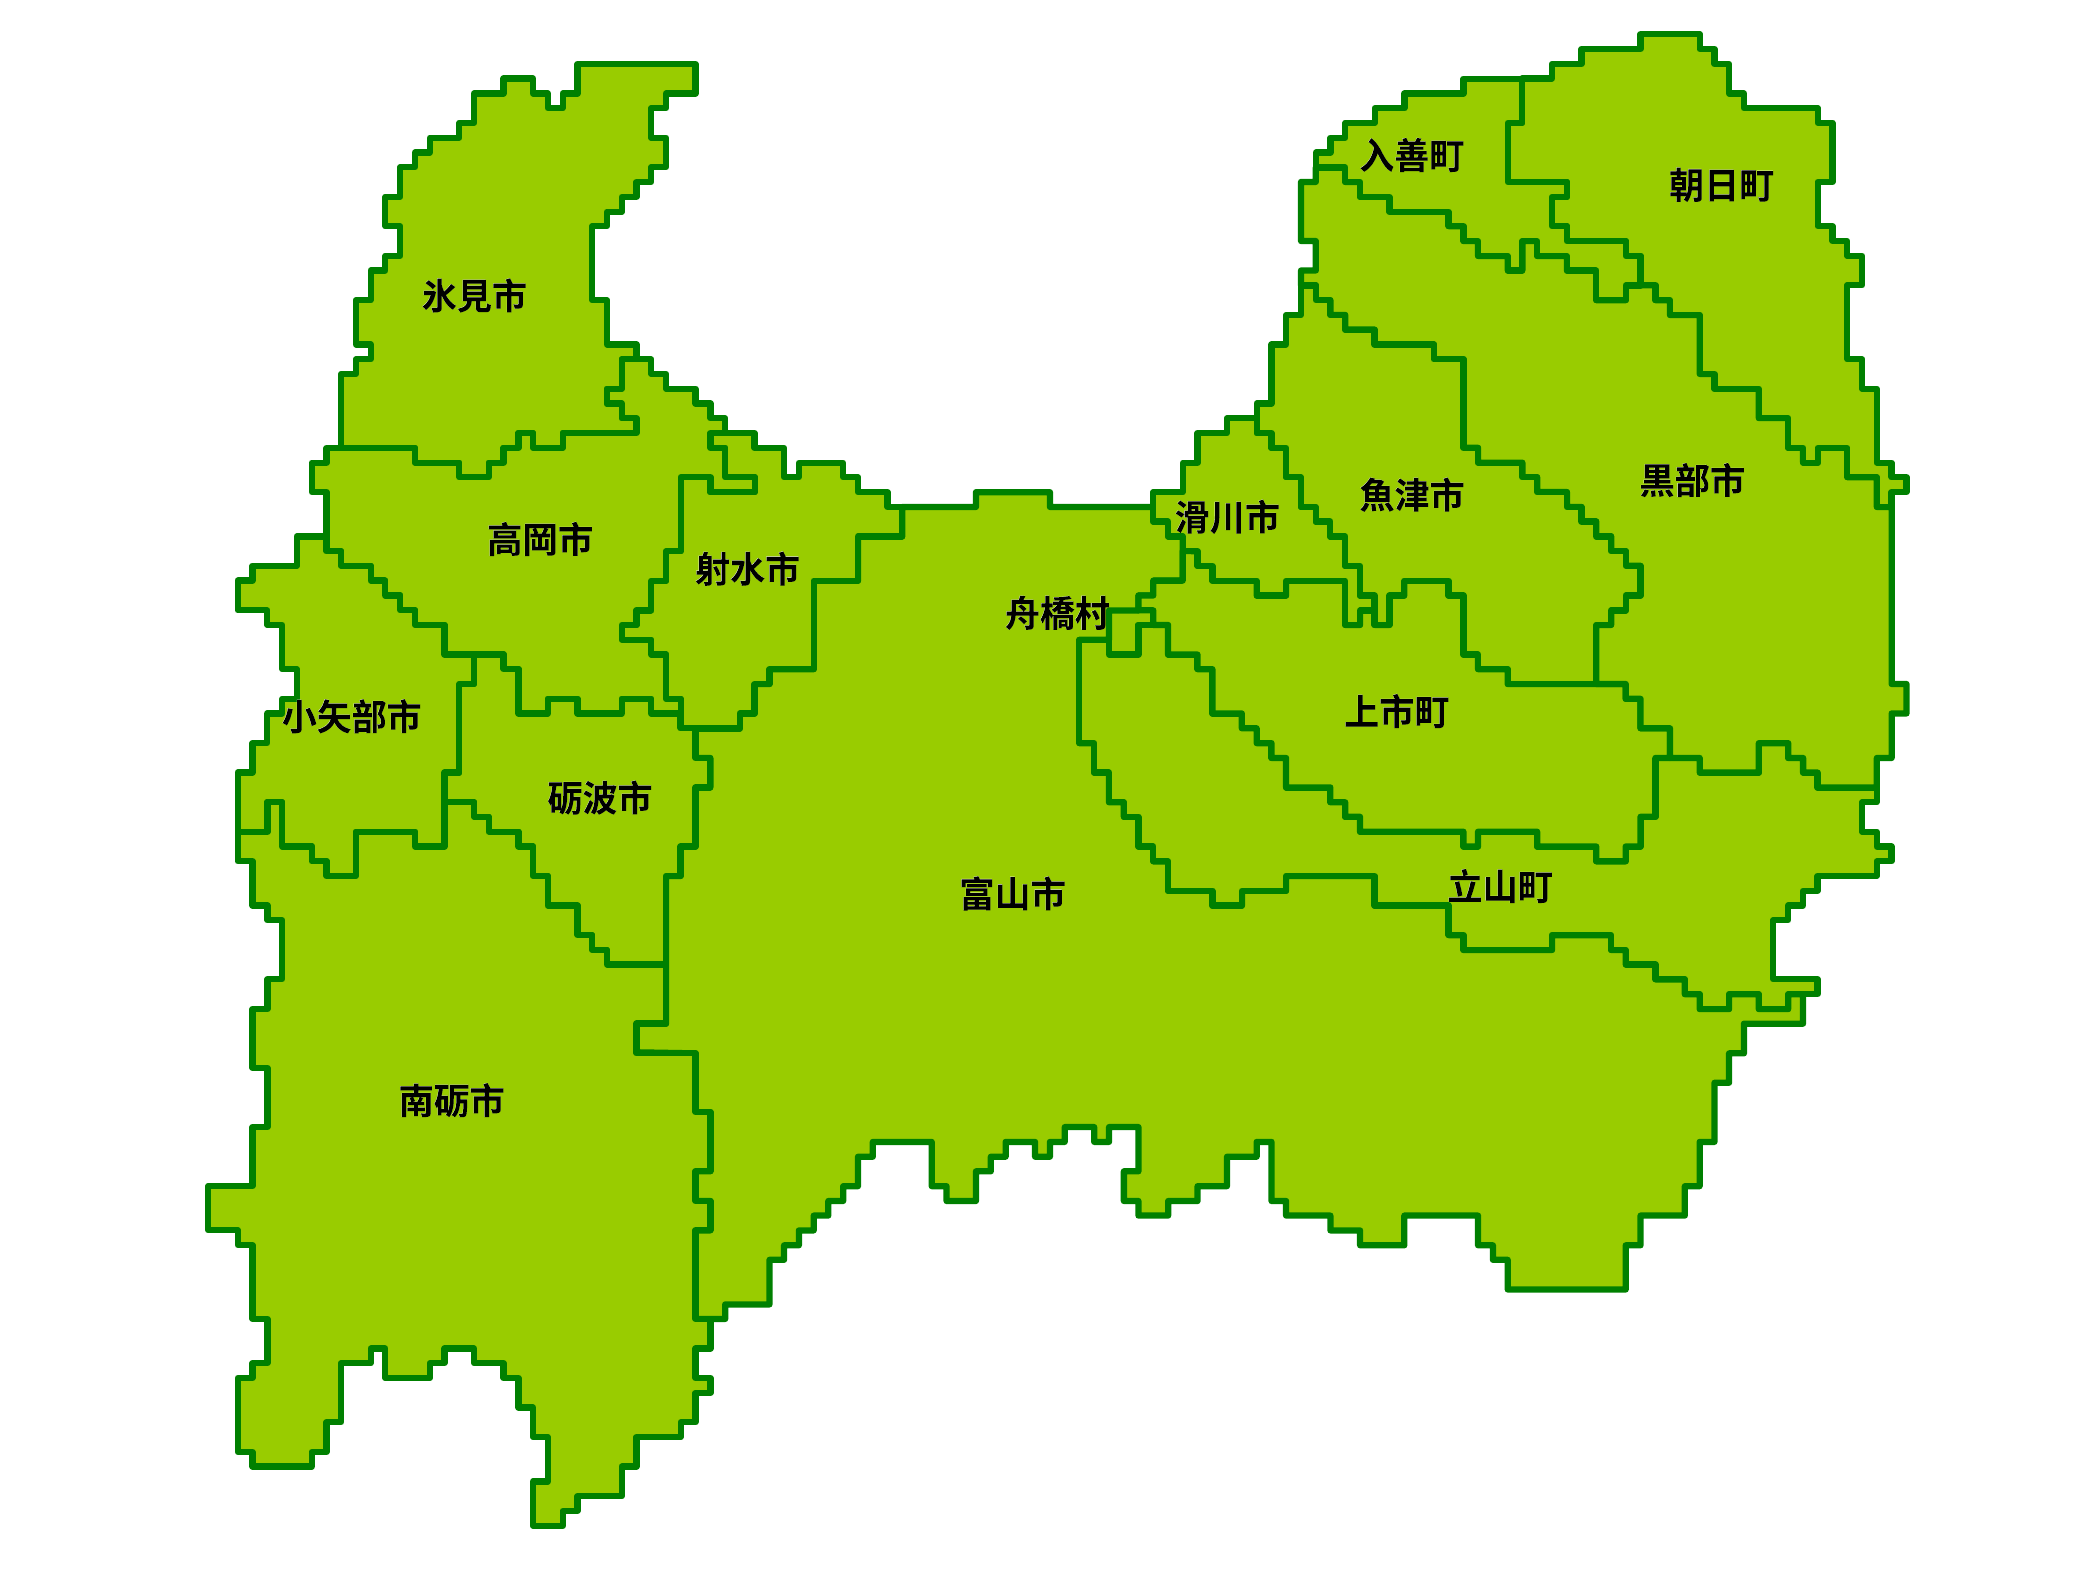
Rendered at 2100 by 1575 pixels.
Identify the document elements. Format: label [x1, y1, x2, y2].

text_box [547, 779, 652, 815]
text_box [422, 277, 527, 313]
text_box [282, 698, 421, 734]
text_box [1345, 693, 1449, 729]
text_box [961, 875, 1066, 911]
text_box [488, 521, 593, 557]
text_box [1448, 868, 1553, 904]
text_box [1175, 499, 1280, 535]
text_box [400, 1082, 504, 1118]
text_box [695, 550, 800, 587]
text_box [1669, 167, 1774, 203]
text_box [1359, 137, 1464, 173]
text_box [208, 34, 1907, 1526]
text_box [1005, 595, 1110, 631]
text_box [1359, 477, 1464, 513]
text_box [1640, 462, 1745, 498]
